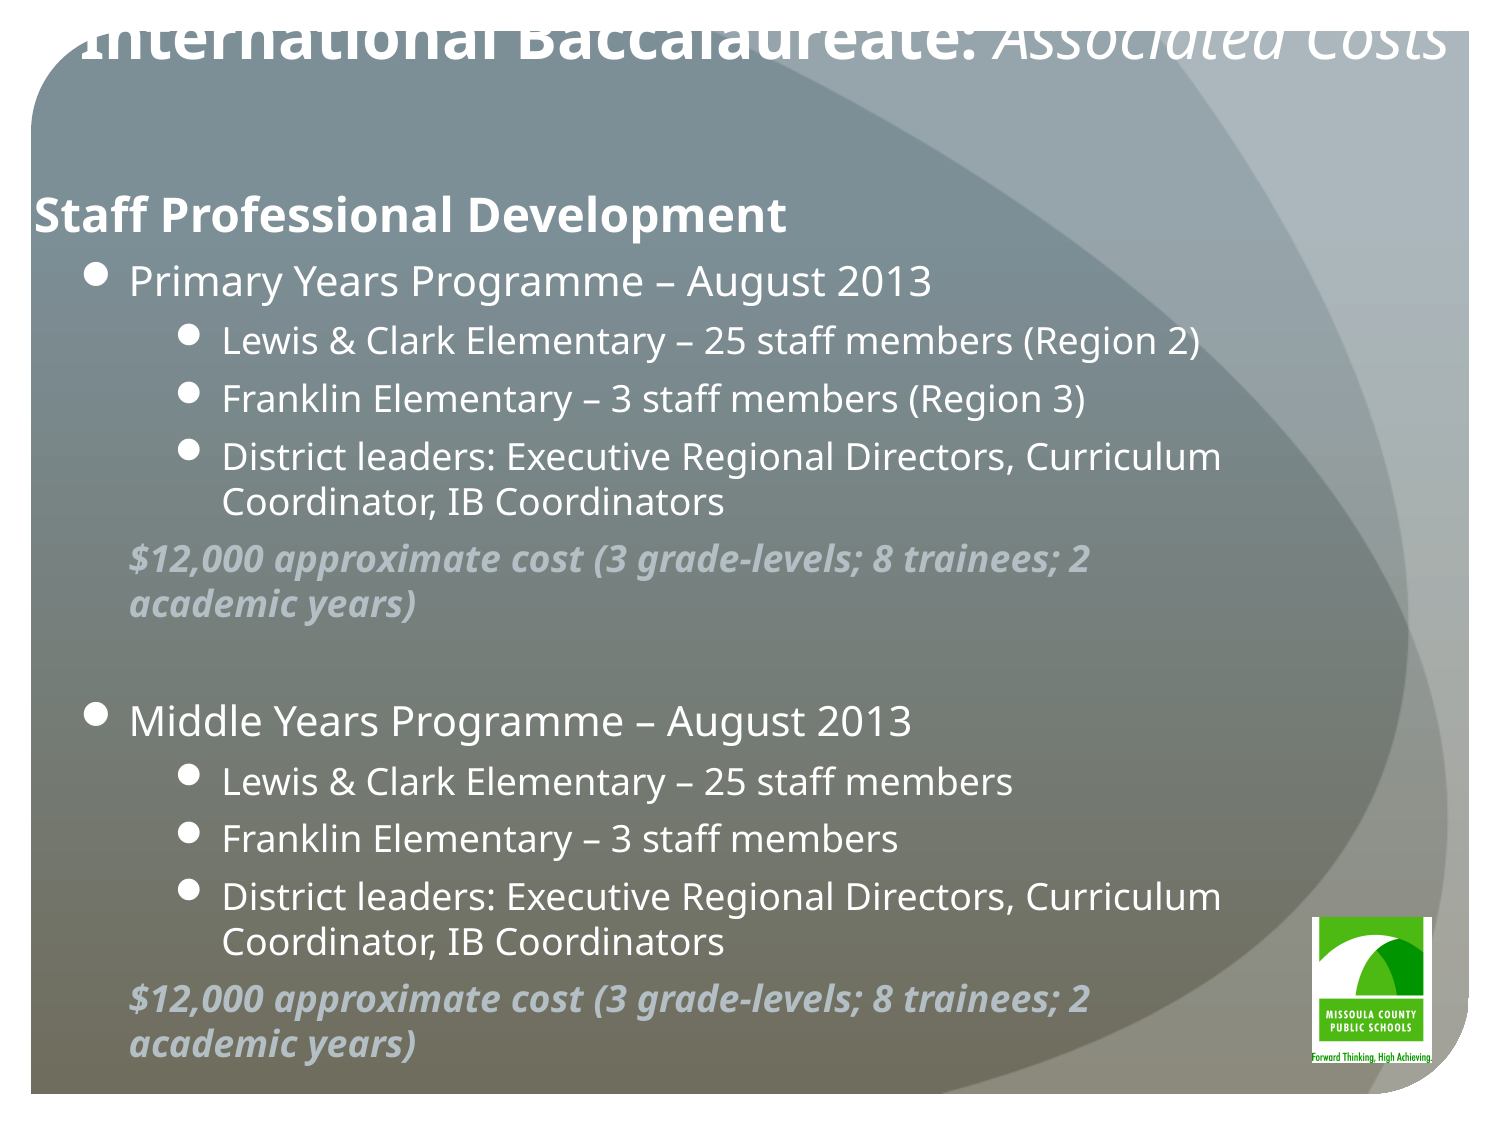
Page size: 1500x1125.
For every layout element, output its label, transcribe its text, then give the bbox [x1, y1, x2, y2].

text_box International Baccalaureate: Associated Costs [0, 33, 1467, 149]
picture [24, 30, 1473, 1094]
list Staff Professional Development Primary Years Programme – August 2013 Lewis & Clark Elementary – 25 staff members (Region 2) Franklin Elementary – 3 staff members (Region 3) District leaders: Executive Regional Directors, Curriculum Coordinator, IB Coordinators $12,000 approximate cost (3 grade-levels; 8 trainees; 2 academic years) Middle Years Programme – August 2013 Lewis & Clark Elementary – 25 staff members Franklin Elementary – 3 staff members District leaders: Executive Regional Directors, Curriculum Coordinator, IB Coordinators $12,000 approximate cost (3 grade-levels; 8 trainees; 2 academic years) [18, 177, 1274, 1125]
